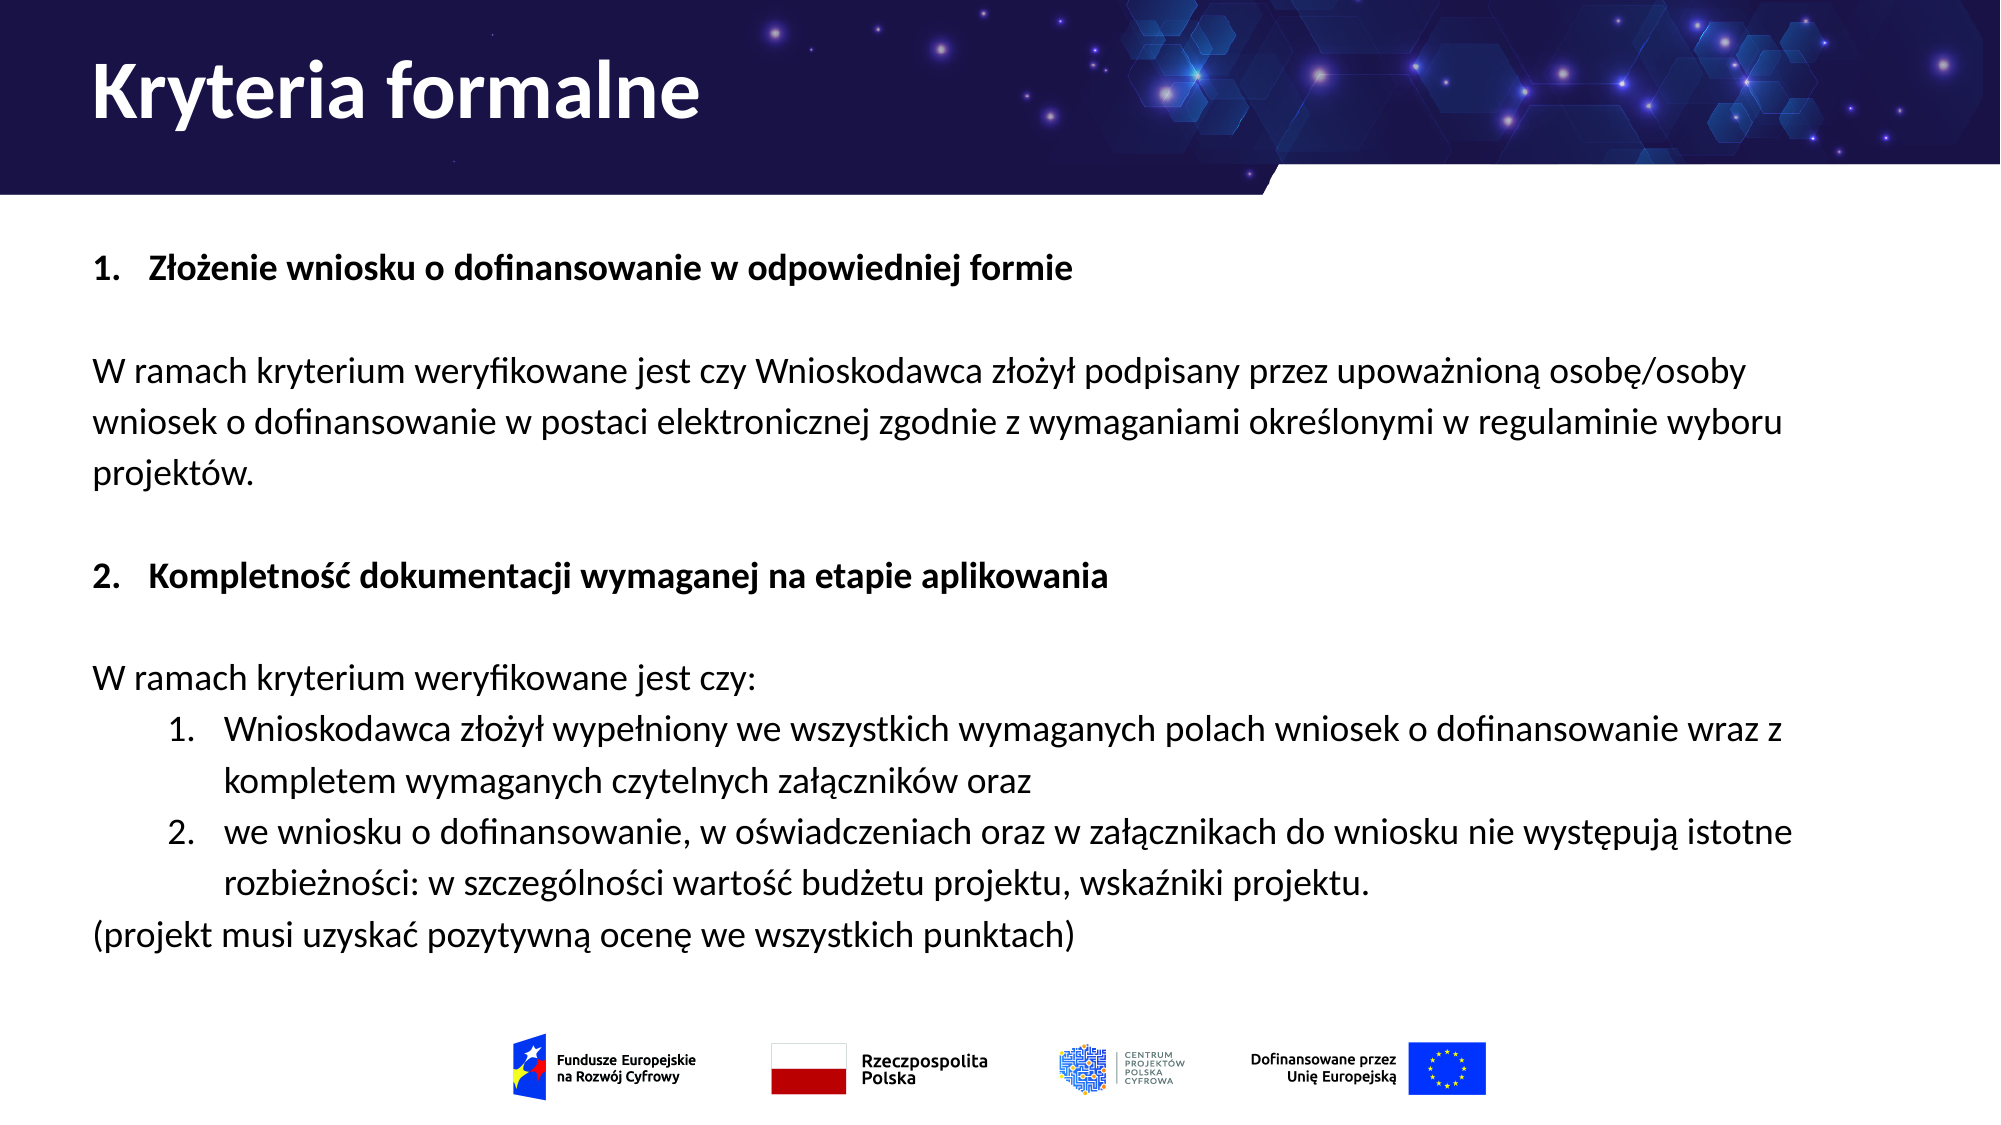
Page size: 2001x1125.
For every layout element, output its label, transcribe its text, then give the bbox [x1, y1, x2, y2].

picture [491, 1011, 1509, 1122]
picture [0, 0, 2000, 195]
list Złożenie wniosku o dofinansowanie w odpowiedniej formie W ramach kryterium weryfikowane jest czy Wnioskodawca złożył podpisany przez upoważnioną osobę/osoby wniosek o dofinansowanie w postaci elektronicznej zgodnie z wymaganiami określonymi w regulaminie wyboru projektów. Kompletność dokumentacji wymaganej na etapie aplikowania W ramach kryterium weryfikowane jest czy: Wnioskodawca złożył wypełniony we wszystkich wymaganych polach wniosek o dofinansowanie wraz z kompletem wymaganych czytelnych załączników oraz we wniosku o dofinansowanie, w oświadczeniach oraz w załącznikach do wniosku nie występują istotne rozbieżności: w szczególności wartość budżetu projektu, wskaźniki projektu. (projekt musi uzyskać pozytywną ocenę we wszystkich punktach) [77, 229, 1863, 1008]
title Kryteria formalne [77, 46, 1863, 136]
